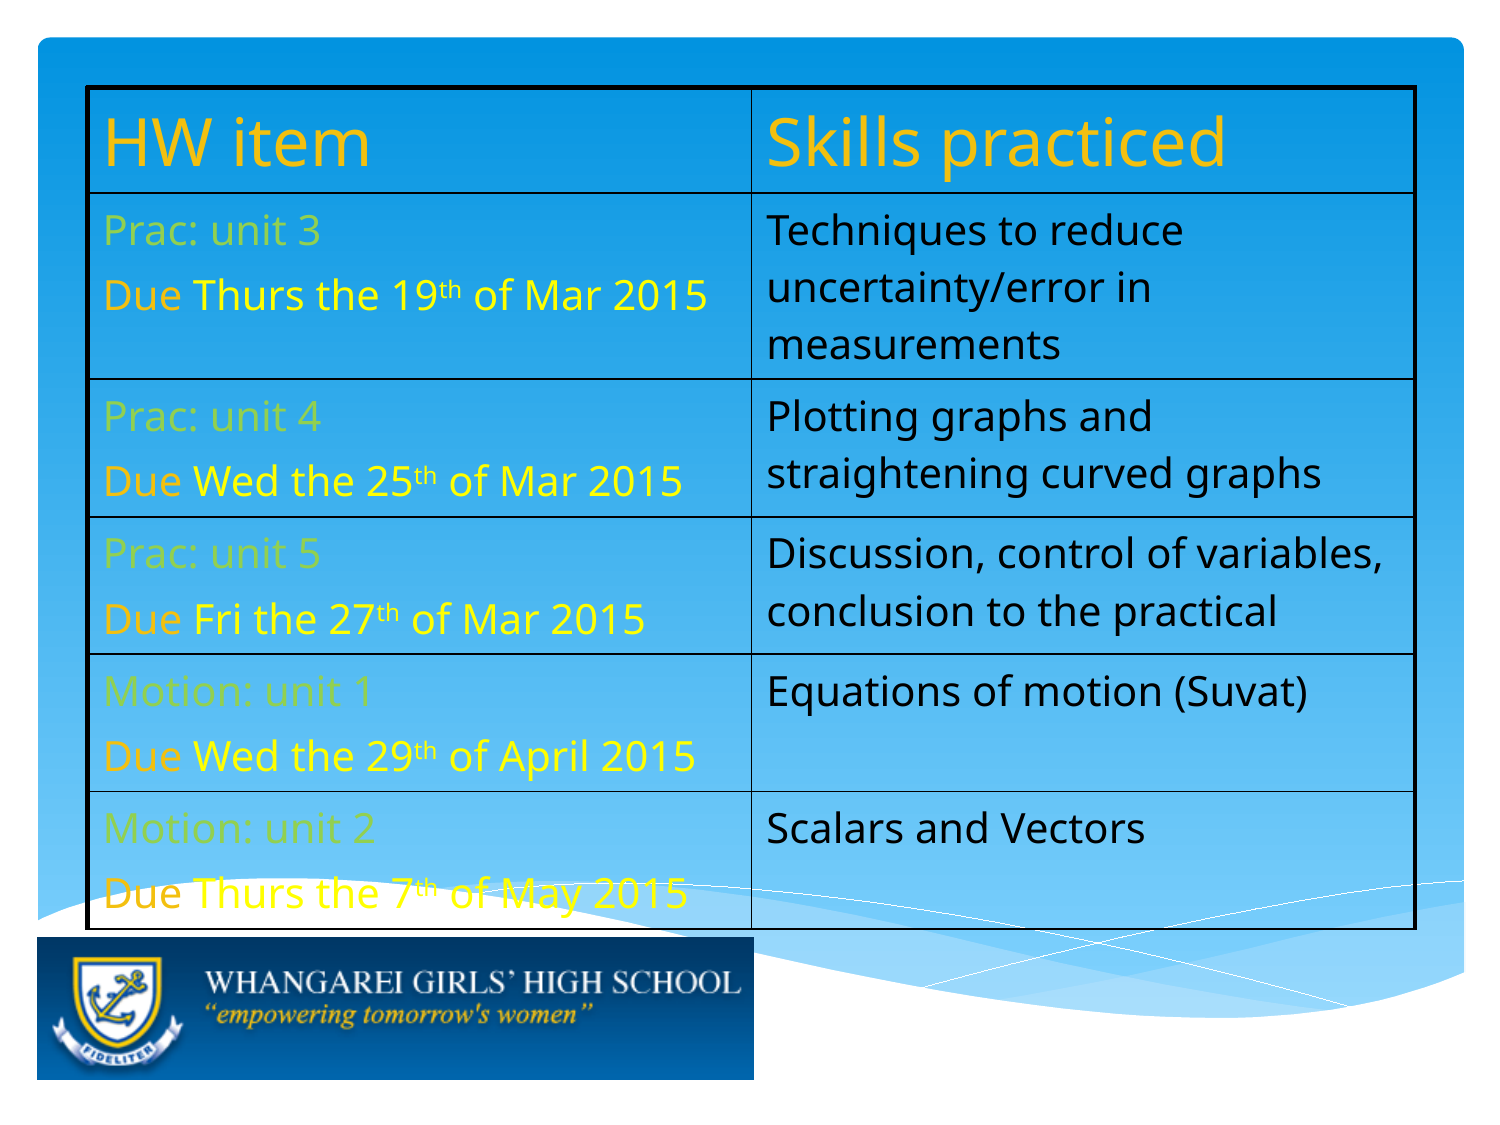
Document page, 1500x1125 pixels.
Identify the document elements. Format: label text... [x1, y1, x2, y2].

table_header Skills practiced [752, 90, 1413, 192]
table_cell Discussion, control of variables, conclusion to the practical [752, 518, 1413, 653]
table_cell Motion: unit 2 Due Thurs the 7th of May 2015 [90, 792, 751, 928]
table_cell Scalars and Vectors [752, 792, 1413, 928]
table_cell Prac: unit 5 Due Fri the 27th of Mar 2015 [90, 518, 751, 653]
picture [37, 937, 754, 1080]
table_cell Equations of motion (Suvat) [752, 655, 1413, 791]
table_header HW item [90, 90, 751, 192]
table_cell Motion: unit 1 Due Wed the 29th of April 2015 [90, 655, 751, 791]
table_cell Plotting graphs and straightening curved graphs [752, 380, 1413, 516]
table_cell Prac: unit 3 Due Thurs the 19th of Mar 2015 [90, 194, 751, 378]
table_cell Prac: unit 4 Due Wed the 25th of Mar 2015 [90, 380, 751, 516]
table_cell Techniques to reduce uncertainty/error in measurements [752, 194, 1413, 378]
